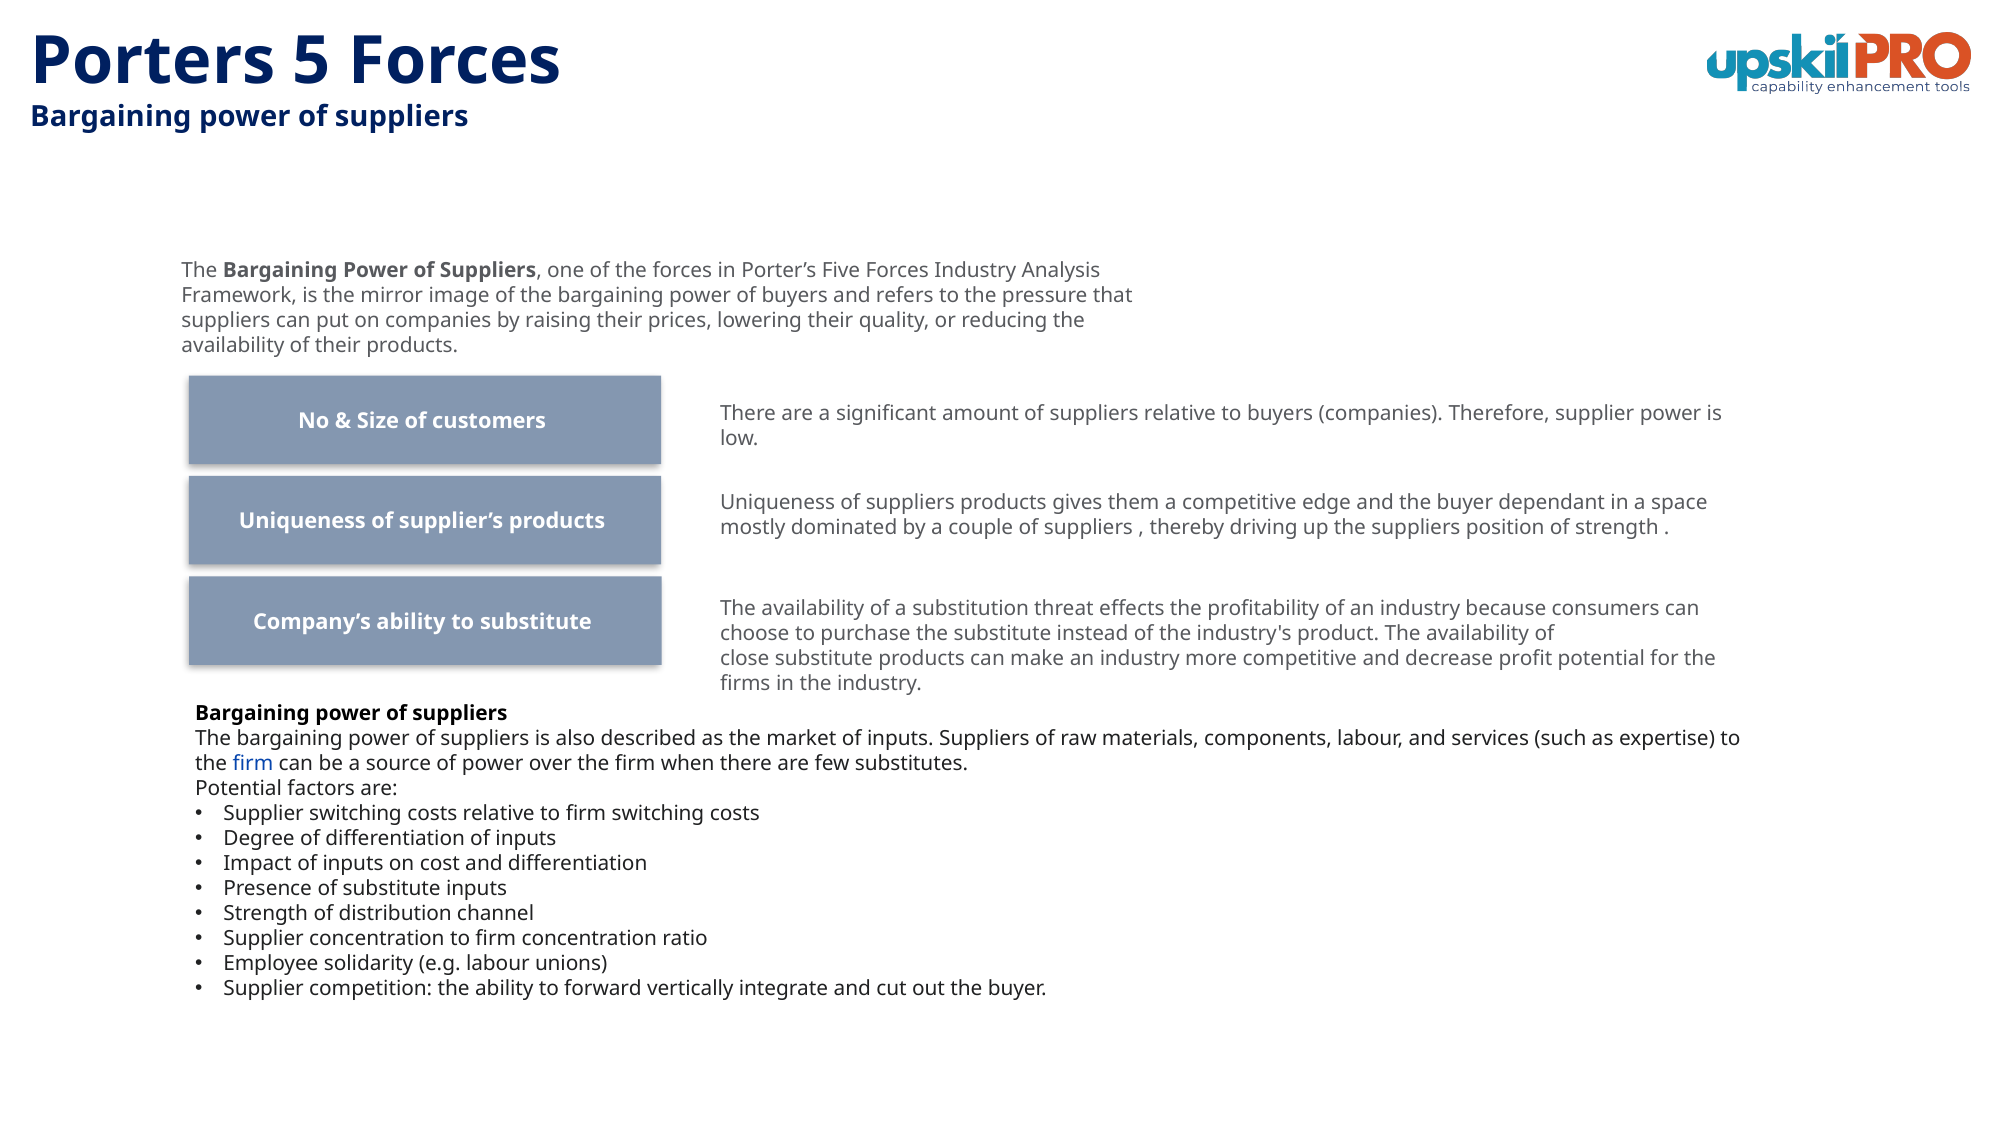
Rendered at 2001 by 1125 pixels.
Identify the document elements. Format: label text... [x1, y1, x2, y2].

picture [1707, 32, 1971, 94]
text_box Bargaining power of suppliers The bargaining power of suppliers is also described as the market of inputs. Suppliers of raw materials, components, labour, and services (such as expertise) to the firm can be a source of power over the firm when there are few substitutes. Potential factors are: Supplier switching costs relative to firm switching costs Degree of differentiation of inputs Impact of inputs on cost and differentiation Presence of substitute inputs Strength of distribution channel Supplier concentration to firm concentration ratio Employee solidarity (e.g. labour unions) Supplier competition: the ability to forward vertically integrate and cut out the buyer. [180, 692, 1785, 1007]
text_box The availability of a substitution threat effects the profitability of an industry because consumers can choose to purchase the substitute instead of the industry's product. The availability of close substitute products can make an industry more competitive and decrease profit potential for the firms in the industry. [705, 587, 1762, 703]
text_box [188, 375, 662, 665]
text_box Porters 5 Forces Bargaining power of suppliers [15, 9, 706, 140]
text_box Uniqueness of suppliers products gives them a competitive edge and the buyer dependant in a space mostly dominated by a couple of suppliers , thereby driving up the suppliers position of strength . [705, 480, 1762, 546]
text_box The Bargaining Power of Suppliers, one of the forces in Porter’s Five Forces Industry Analysis Framework, is the mirror image of the bargaining power of buyers and refers to the pressure that suppliers can put on companies by raising their prices, lowering their quality, or reducing the availability of their products. [166, 249, 1156, 365]
text_box There are a significant amount of suppliers relative to buyers (companies). Therefore, supplier power is low. [705, 392, 1762, 457]
